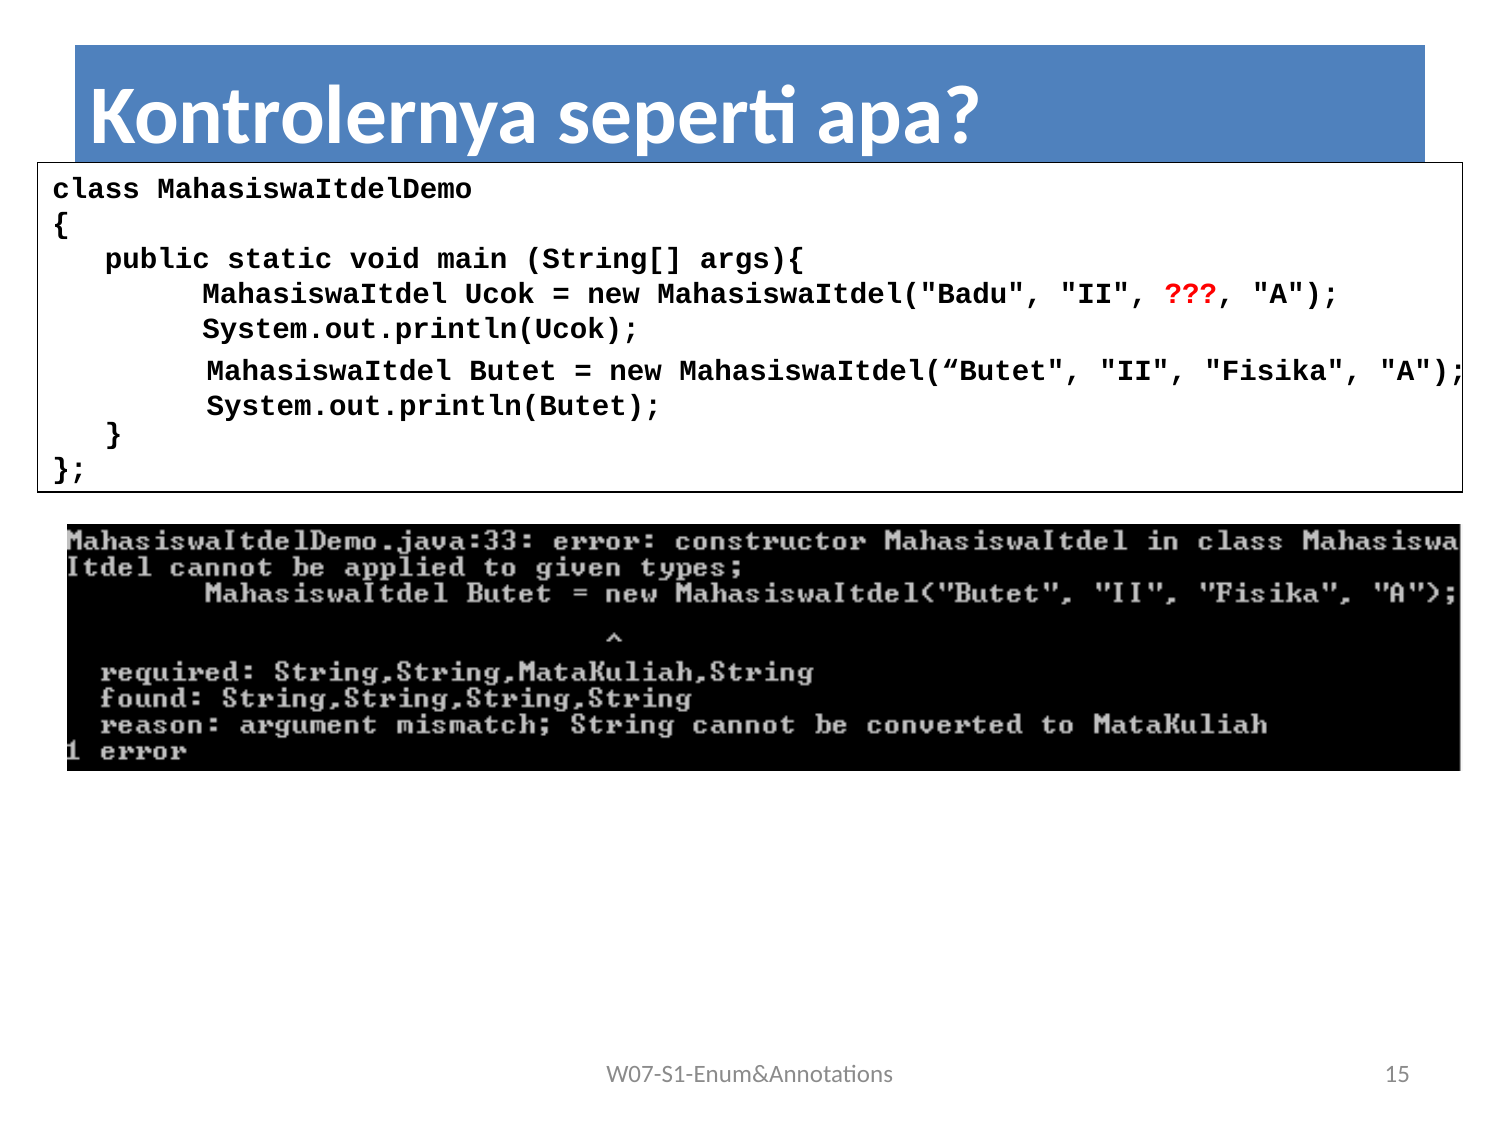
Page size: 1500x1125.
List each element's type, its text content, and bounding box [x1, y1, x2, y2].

picture [67, 524, 1463, 772]
slide_number 15 [1074, 1042, 1425, 1103]
title Kontrolernya seperti apa? [75, 45, 1425, 162]
footer W07-S1-Enum&Annotations [512, 1042, 988, 1103]
text_box class MahasiswaItdelDemo { public static void main (String[] args){ MahasiswaItdel Ucok = new MahasiswaItdel("Badu", "II", ???, "A"); System.out.println(Ucok); } }; [37, 162, 1463, 492]
text_box MahasiswaItdel Butet = new MahasiswaItdel(“Butet", "II", "Fisika", "A"); System.out.println(Butet); [191, 344, 1482, 464]
